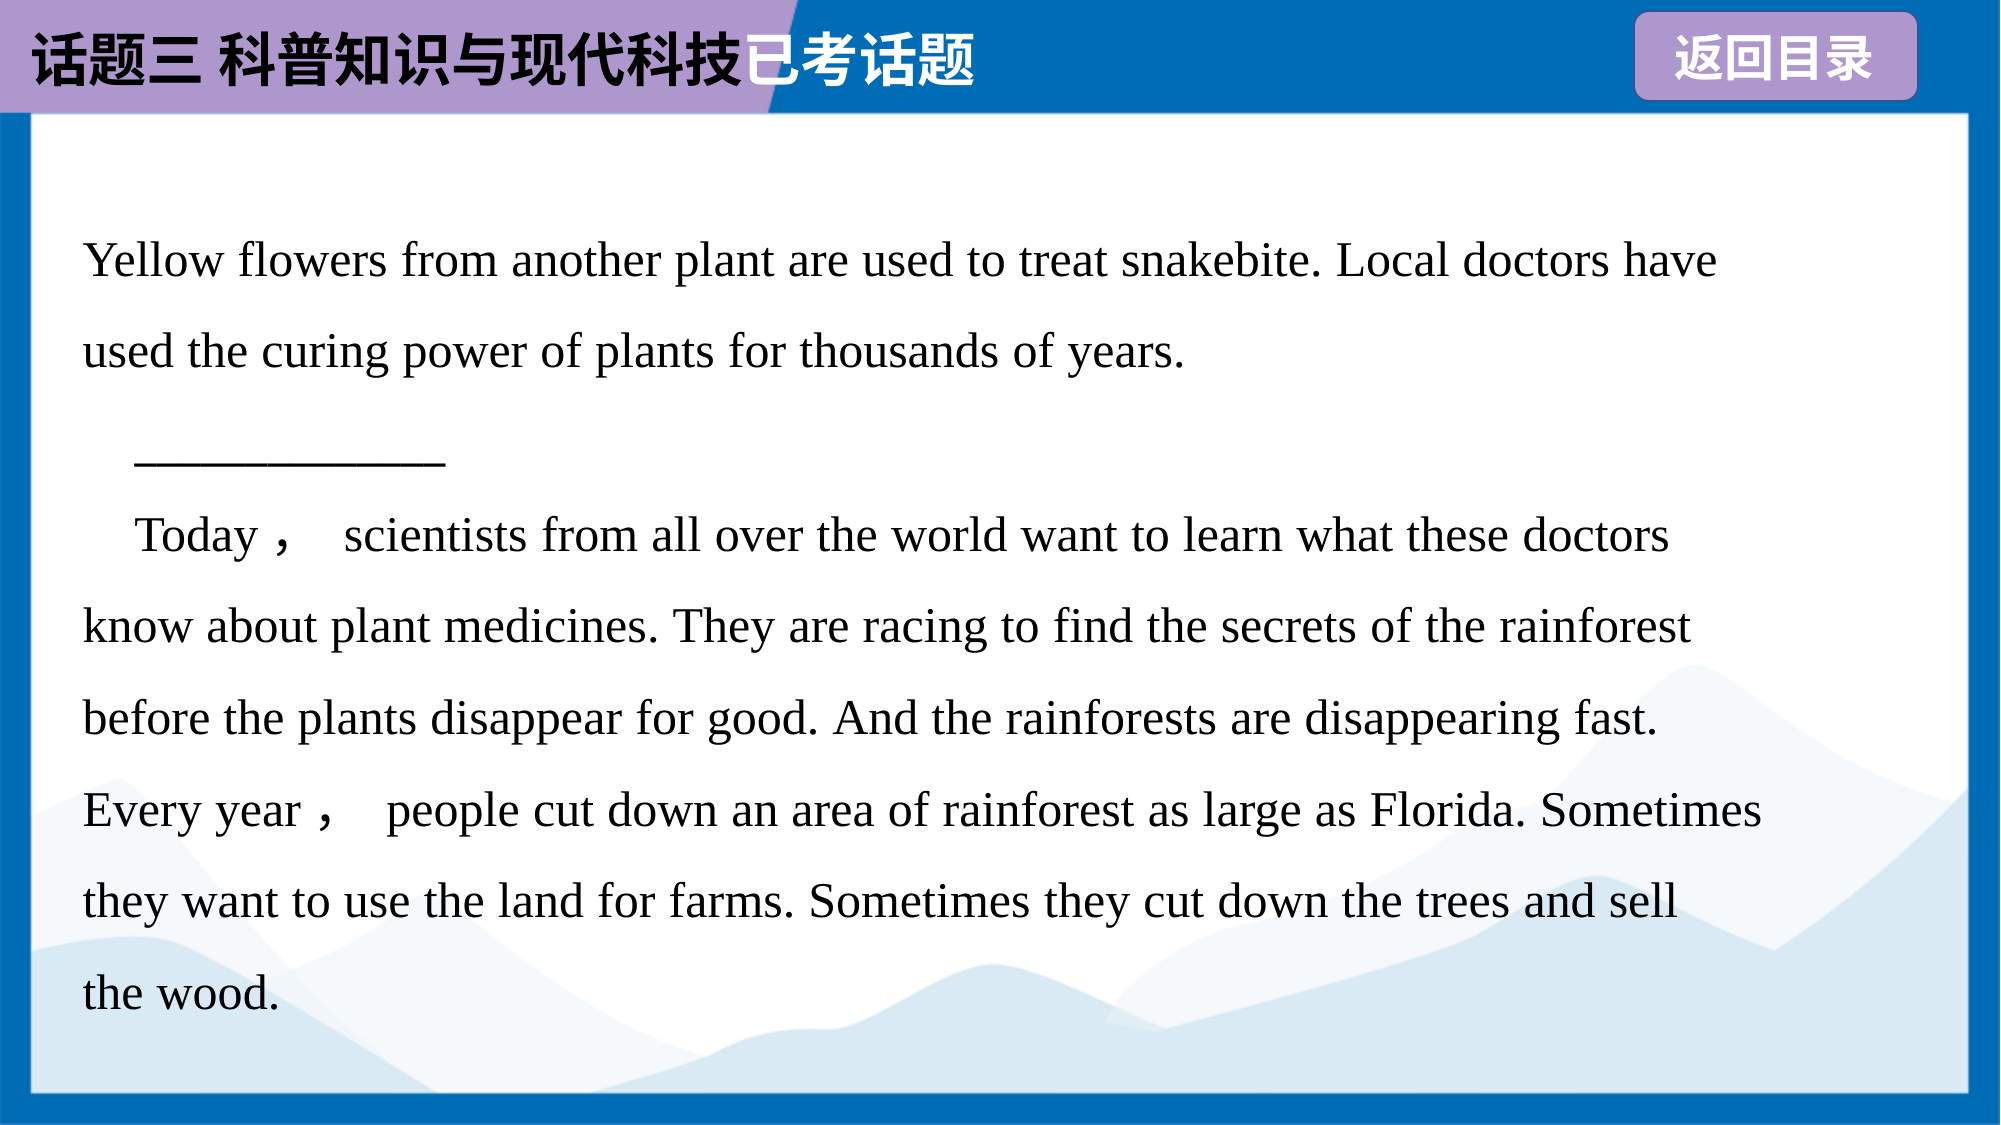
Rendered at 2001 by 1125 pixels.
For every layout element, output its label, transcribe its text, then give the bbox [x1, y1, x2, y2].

picture [0, 0, 2000, 1125]
text_box Yellow flowers from another plant are used to treat snakebite. Local doctors have used the curing power of plants for thousands of years. ______________ Today， scientists from all over the world want to learn what these doctors know about plant medicines. They are racing to find the secrets of the rainforest before the plants disappear for good. And the rainforests are disappearing fast. Every year， people cut down an area of rainforest as large as Florida. Sometimes they want to use the land for farms. Sometimes they cut down the trees and sell the wood. [82, 194, 1917, 1020]
